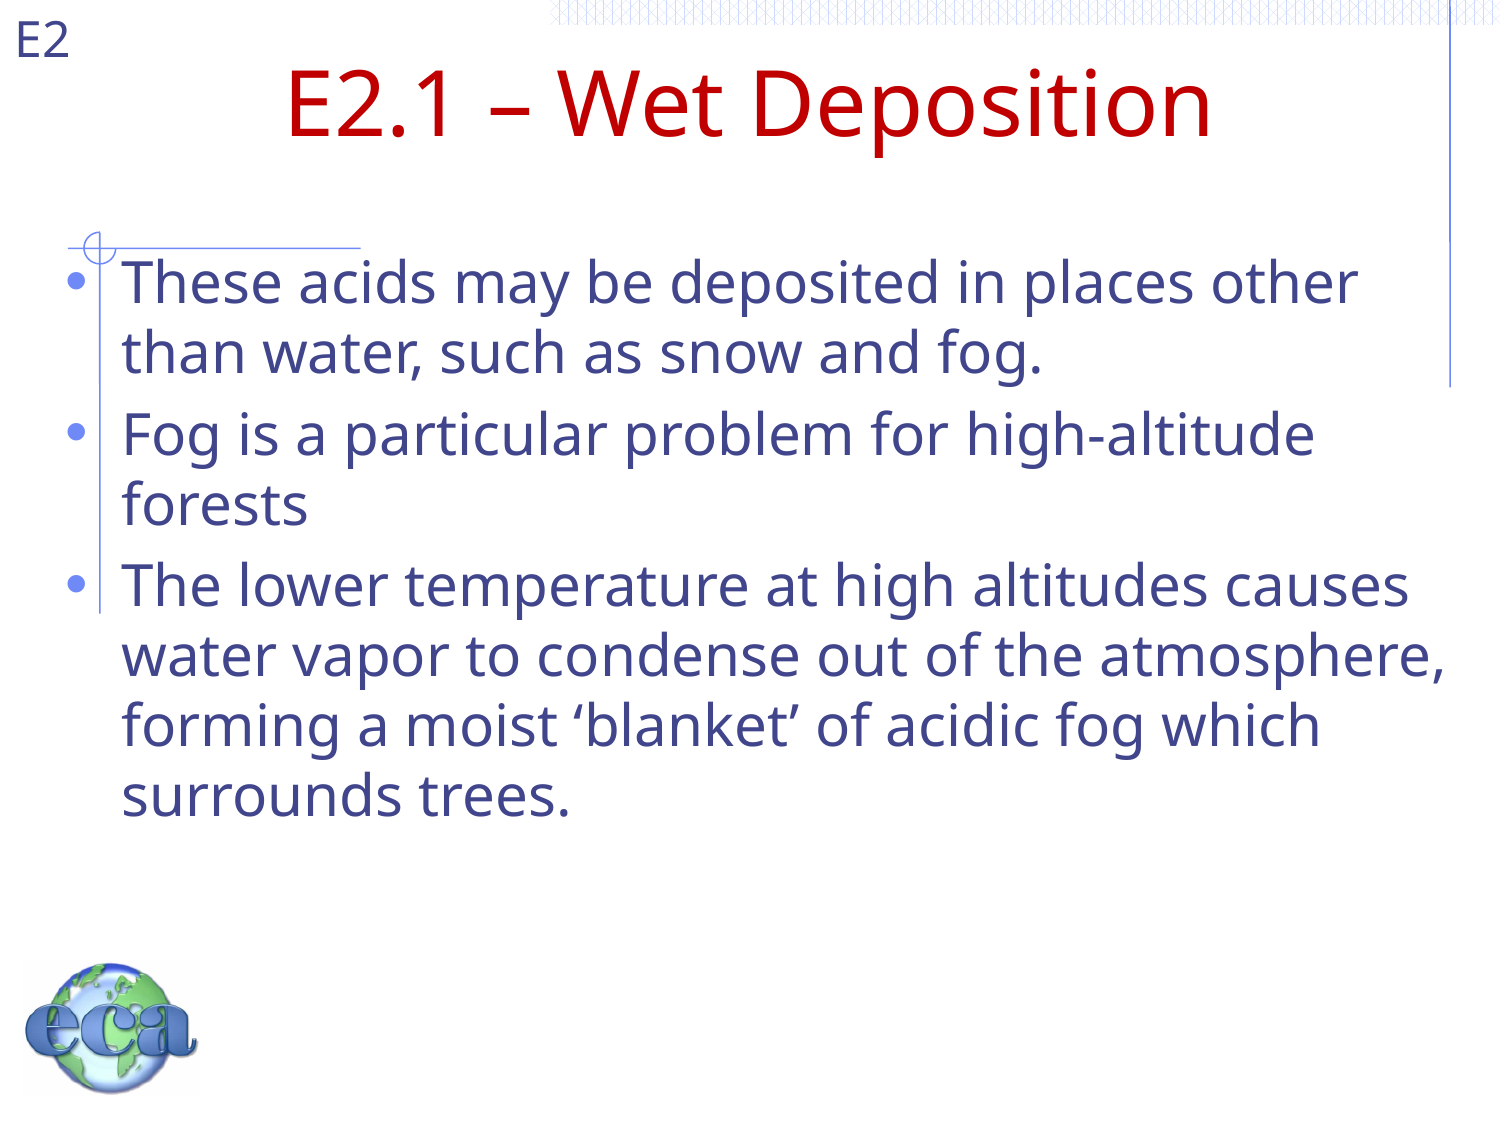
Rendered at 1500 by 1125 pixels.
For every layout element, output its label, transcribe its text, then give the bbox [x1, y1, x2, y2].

picture [23, 960, 200, 1096]
title E2.1 – Wet Deposition [37, 24, 1463, 163]
list These acids may be deposited in places other than water, such as snow and fog. Fog is a particular problem for high-altitude forests The lower temperature at high altitudes causes water vapor to condense out of the atmosphere, forming a moist ‘blanket’ of acidic fog which surrounds trees. [49, 237, 1463, 976]
